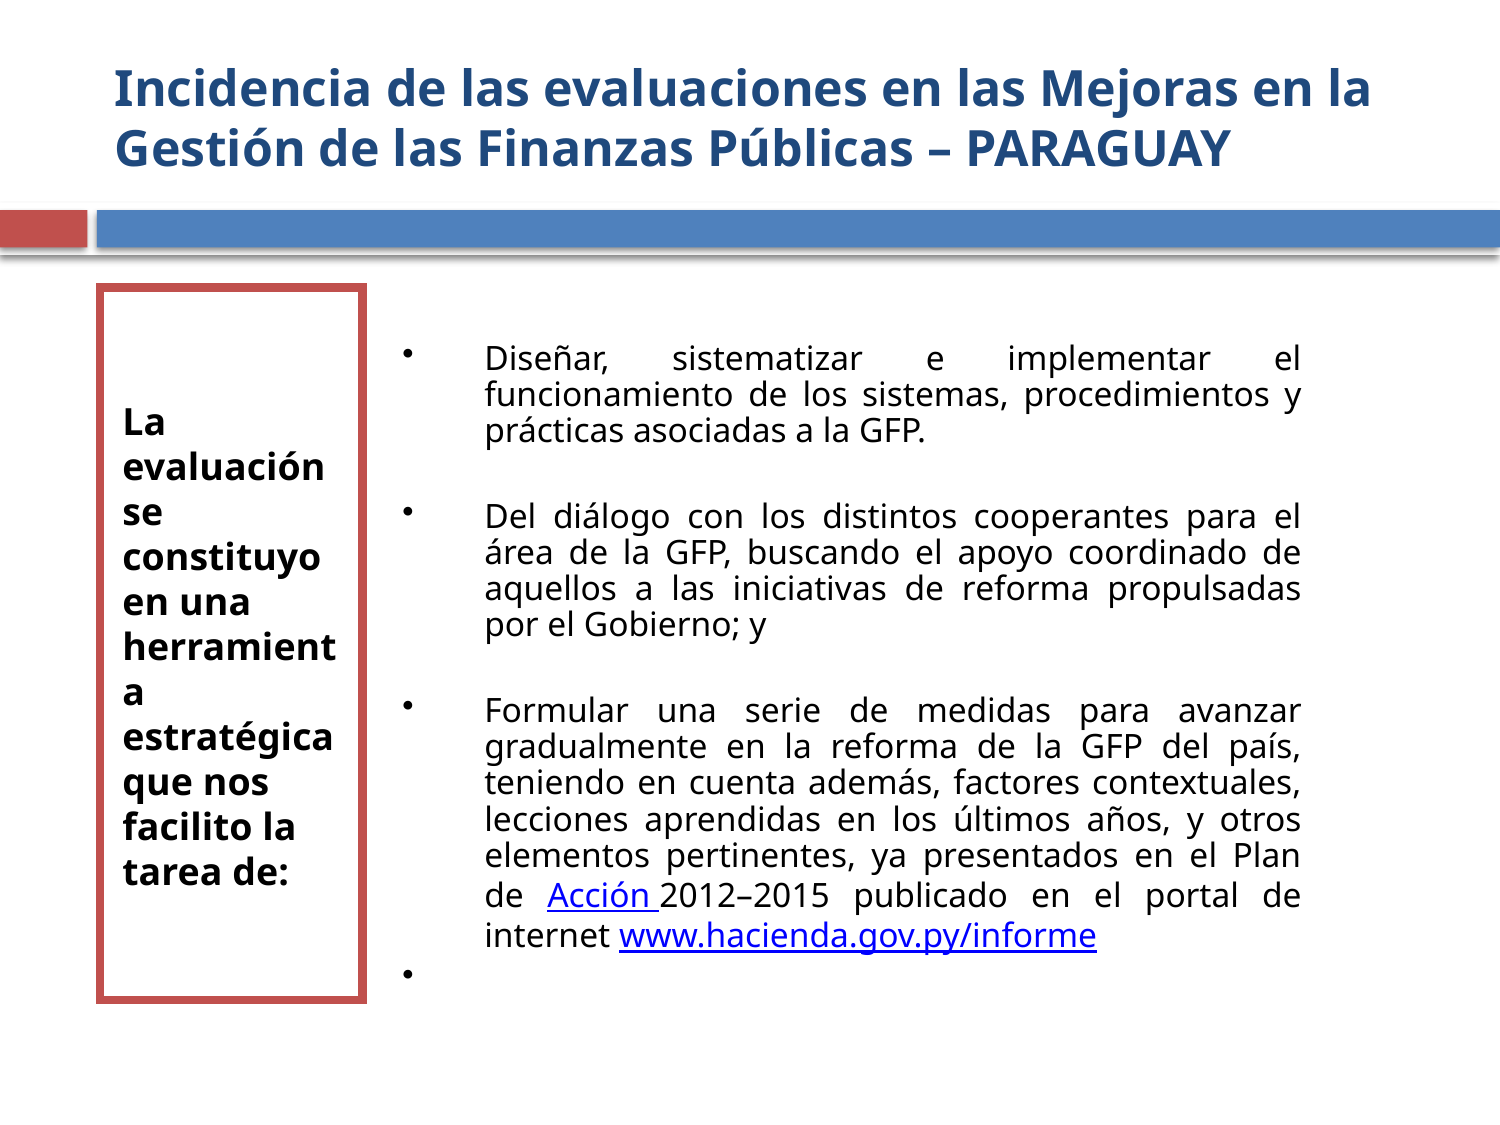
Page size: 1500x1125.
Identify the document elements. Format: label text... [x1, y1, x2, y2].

list La evaluación se constituyo en una herramienta estratégica que nos facilito la tarea de: [96, 283, 367, 1004]
list Diseñar, sistematizar e implementar el funcionamiento de los sistemas, procedimientos y prácticas asociadas a la GFP. Del diálogo con los distintos cooperantes para el área de la GFP, buscando el apoyo coordinado de aquellos a las iniciativas de reforma propulsadas por el Gobierno; y Formular una serie de medidas para avanzar gradualmente en la reforma de la GFP del país, teniendo en cuenta además, factores contextuales, lecciones aprendidas en los últimos años, y otros elementos pertinentes, ya presentados en el Plan de Acción 2012–2015 publicado en el portal de internet www.hacienda.gov.py/informe [387, 287, 1317, 1013]
title Incidencia de las evaluaciones en las Mejoras en la Gestión de las Finanzas Públicas – PARAGUAY [99, 44, 1425, 188]
